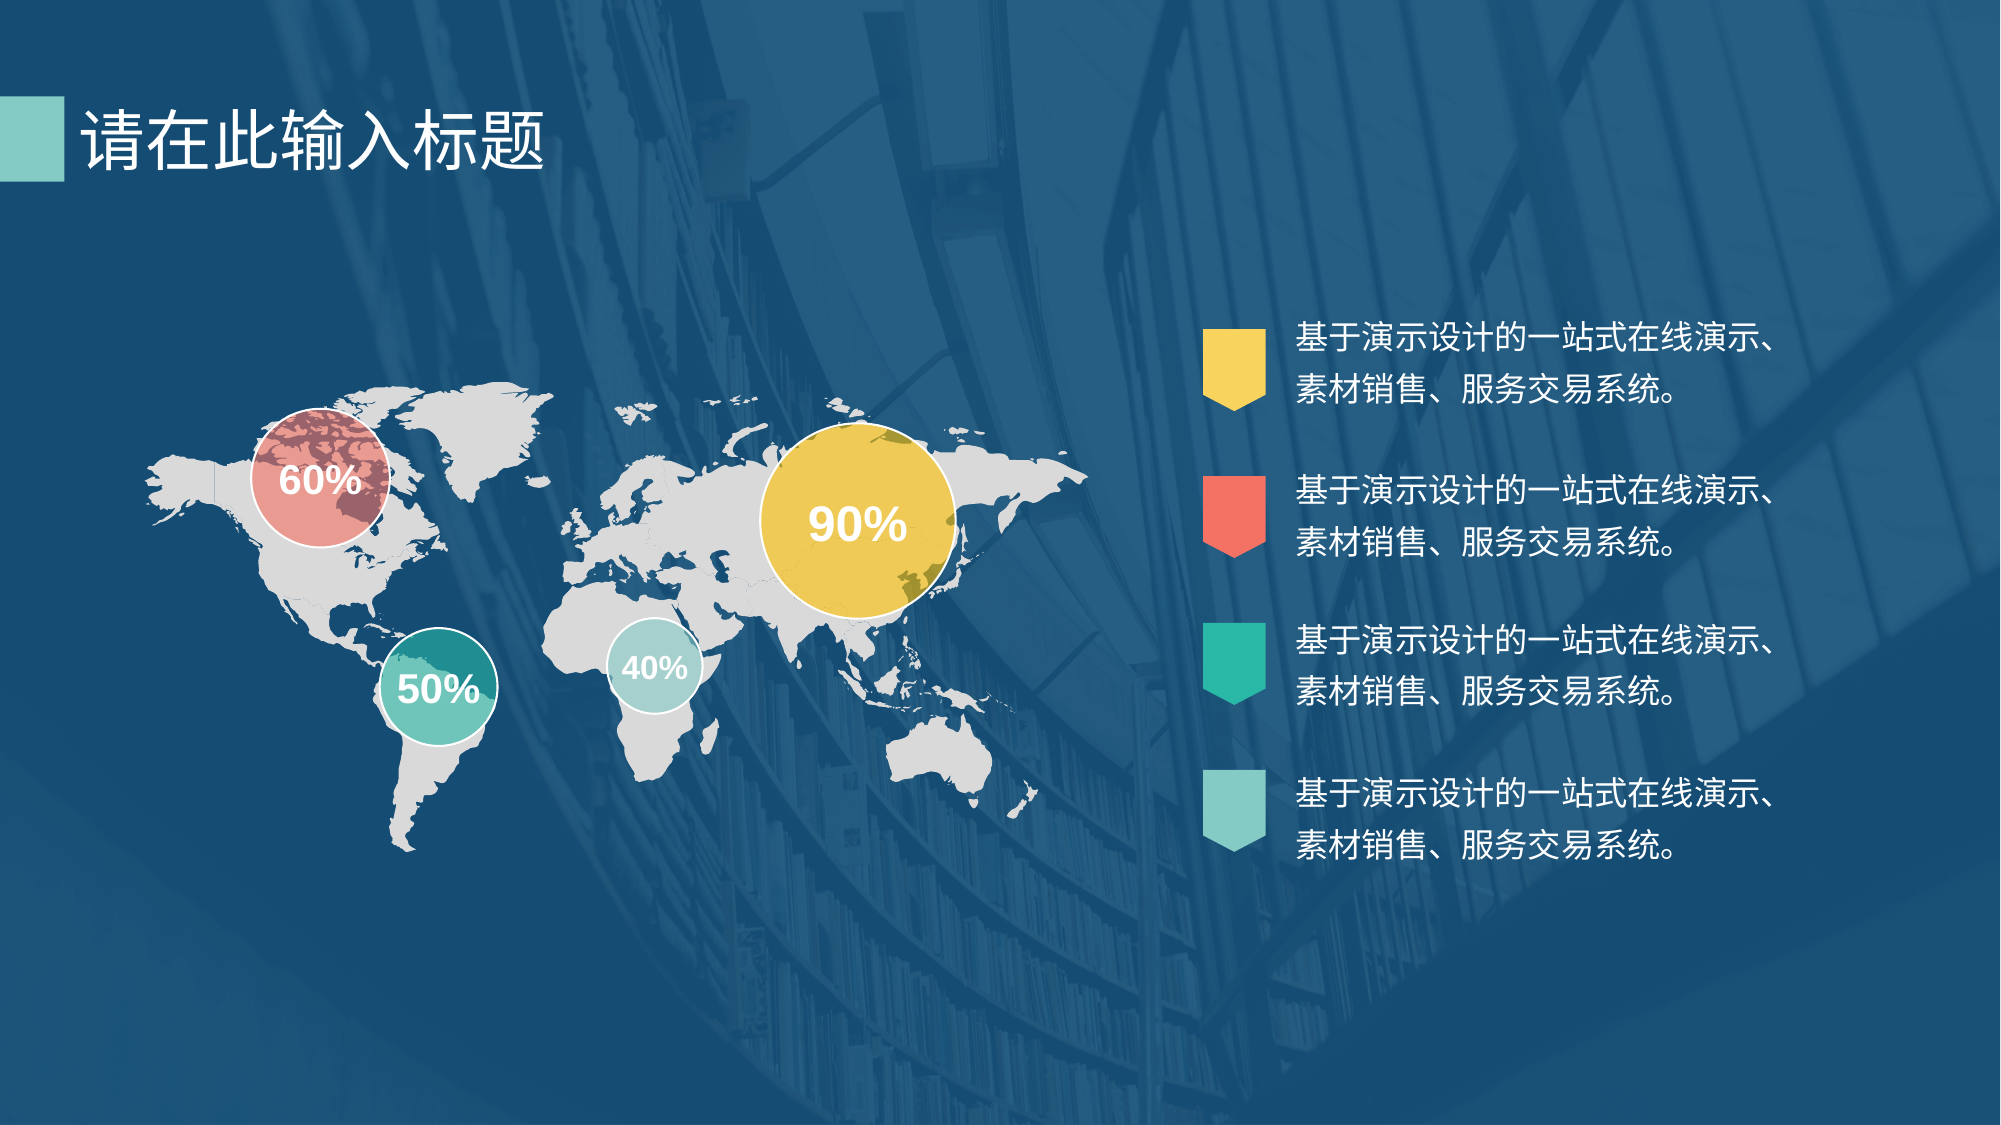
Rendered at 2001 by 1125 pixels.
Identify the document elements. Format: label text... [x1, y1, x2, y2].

text_box [1201, 328, 1267, 413]
picture [0, 0, 2001, 1125]
text_box 基于演示设计的一站式在线演示、素材销售、服务交易系统。 [1280, 752, 1784, 872]
text_box 基于演示设计的一站式在线演示、素材销售、服务交易系统。 [1280, 450, 1784, 569]
text_box 基于演示设计的一站式在线演示、素材销售、服务交易系统。 [1280, 599, 1784, 718]
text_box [379, 628, 498, 746]
text_box [1201, 768, 1267, 853]
text_box [1201, 621, 1267, 707]
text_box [0, 96, 549, 182]
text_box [606, 618, 703, 714]
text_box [760, 423, 956, 619]
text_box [144, 382, 1089, 852]
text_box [251, 408, 390, 548]
text_box [1201, 475, 1267, 560]
text_box 基于演示设计的一站式在线演示、素材销售、服务交易系统。 [1280, 297, 1784, 416]
